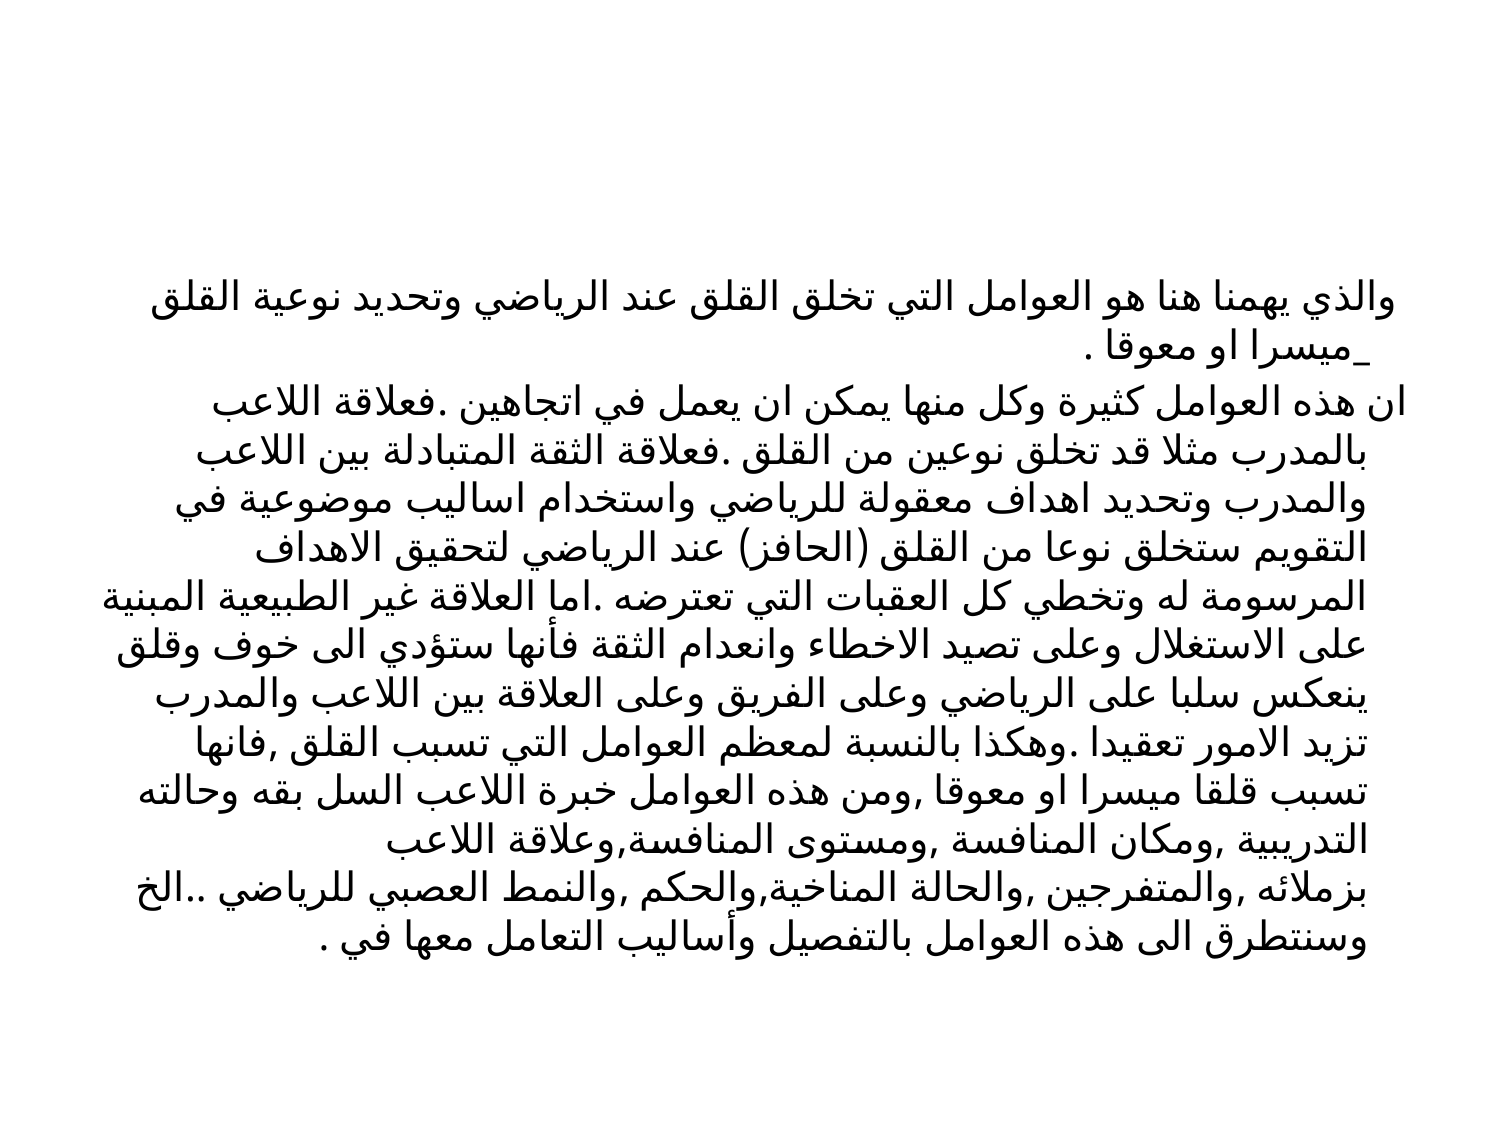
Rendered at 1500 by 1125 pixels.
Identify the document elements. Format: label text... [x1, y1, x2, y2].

list والذي يهمنا هنا هو العوامل التي تخلق القلق عند الرياضي وتحديد نوعية القلق _ميسرا او معوقا . ان هذه العوامل كثيرة وكل منها يمكن ان يعمل في اتجاهين .فعلاقة اللاعب بالمدرب مثلا قد تخلق نوعين من القلق .فعلاقة الثقة المتبادلة بين اللاعب والمدرب وتحديد اهداف معقولة للرياضي واستخدام اساليب موضوعية في التقويم ستخلق نوعا من القلق (الحافز) عند الرياضي لتحقيق الاهداف المرسومة له وتخطي كل العقبات التي تعترضه .اما العلاقة غير الطبيعية المبنية على الاستغلال وعلى تصيد الاخطاء وانعدام الثقة فأنها ستؤدي الى خوف وقلق ينعكس سلبا على الرياضي وعلى الفريق وعلى العلاقة بين اللاعب والمدرب تزيد الامور تعقيدا .وهكذا بالنسبة لمعظم العوامل التي تسبب القلق ,فانها تسبب قلقا ميسرا او معوقا ,ومن هذه العوامل خبرة اللاعب السل بقه وحالته التدريبية ,ومكان المنافسة ,ومستوى المنافسة,وعلاقة اللاعب بزملائه ,والمتفرجين ,والحالة المناخية,والحكم ,والنمط العصبي للرياضي ..الخ وسنتطرق الى هذه العوامل بالتفصيل وأساليب التعامل معها في . [75, 262, 1425, 1005]
